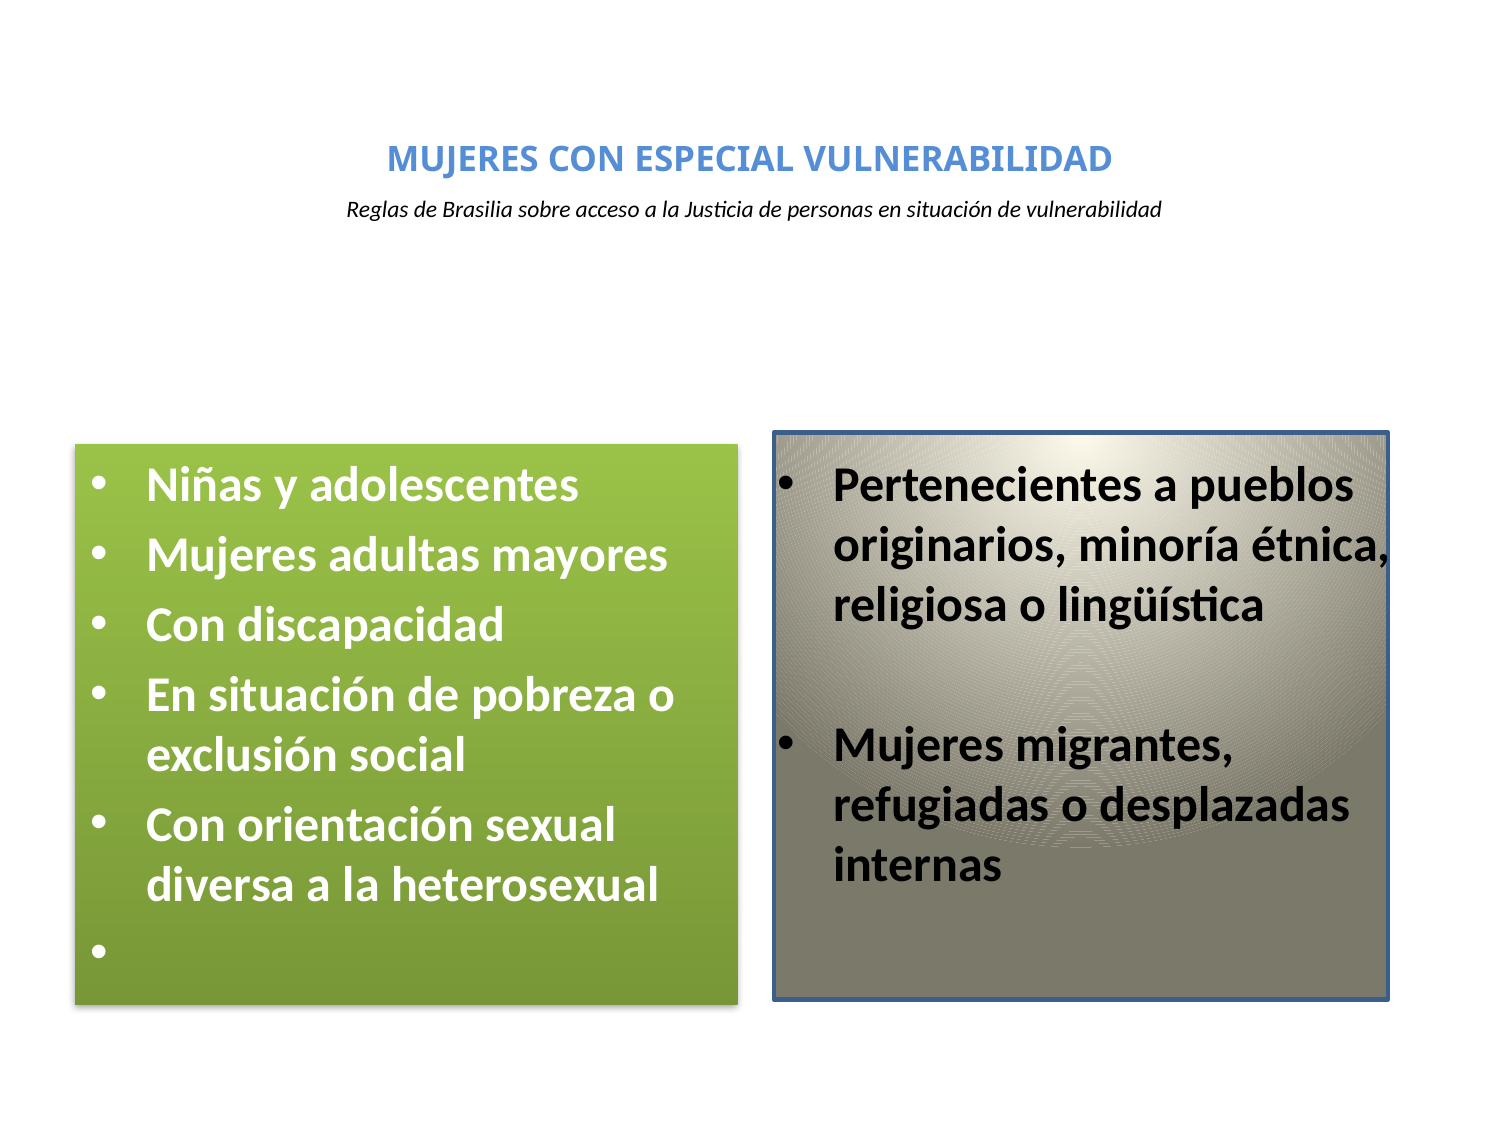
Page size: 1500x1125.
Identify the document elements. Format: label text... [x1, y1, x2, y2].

list Pertenecientes a pueblos originarios, minoría étnica, religiosa o lingüística Mujeres migrantes, refugiadas o desplazadas internas [761, 444, 1425, 1005]
text_box [772, 430, 1390, 444]
title MUJERES CON ESPECIAL VULNERABILIDAD Reglas de Brasilia sobre acceso a la Justicia de personas en situación de vulnerabilidad [75, 45, 1425, 233]
list Niñas y adolescentes Mujeres adultas mayores Con discapacidad En situación de pobreza o exclusión social Con orientación sexual diversa a la heterosexual [75, 444, 738, 1005]
